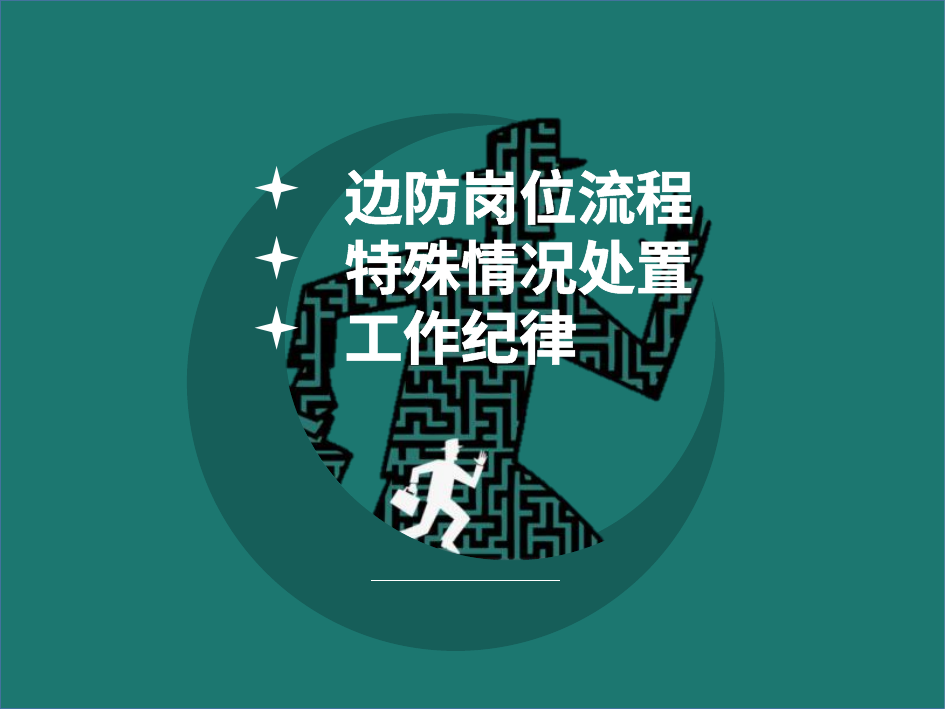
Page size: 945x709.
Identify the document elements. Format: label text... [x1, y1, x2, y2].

text_box [185, 226, 658, 652]
text_box [0, 0, 945, 709]
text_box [282, 102, 716, 561]
text_box [716, 311, 726, 453]
text_box 边防岗位流程 特殊情况处置 工作纪律 [235, 153, 282, 379]
